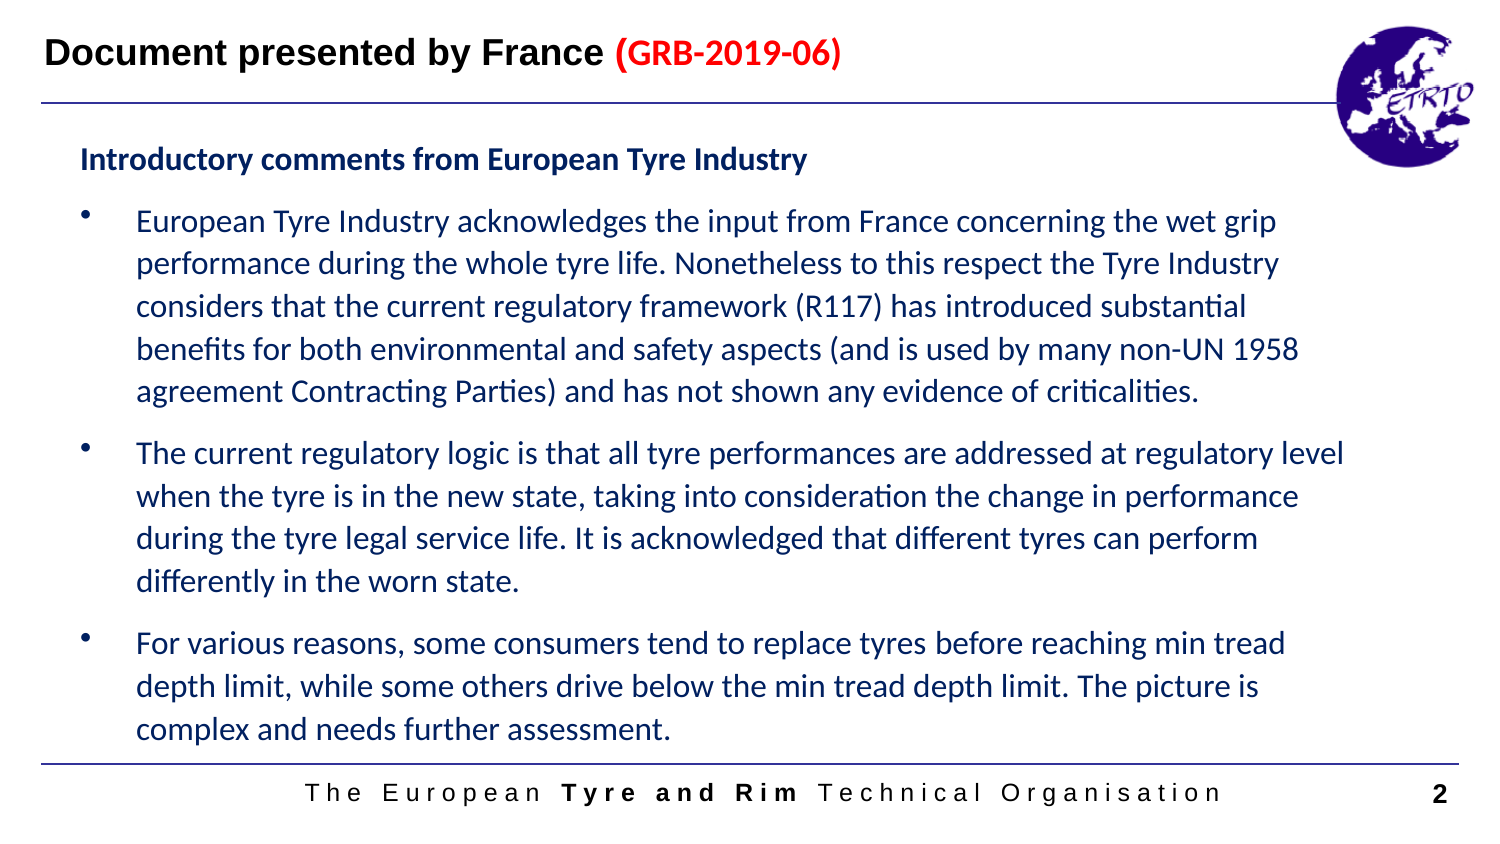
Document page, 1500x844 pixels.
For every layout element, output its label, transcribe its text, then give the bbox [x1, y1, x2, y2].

list Introductory comments from European Tyre Industry European Tyre Industry acknowledges the input from France concerning the wet grip performance during the whole tyre life. Nonetheless to this respect the Tyre Industry considers that the current regulatory framework (R117) has introduced substantial benefits for both environmental and safety aspects (and is used by many non-UN 1958 agreement Contracting Parties) and has not shown any evidence of criticalities. The current regulatory logic is that all tyre performances are addressed at regulatory level when the tyre is in the new state, taking into consideration the change in performance during the tyre legal service life. It is acknowledged that different tyres can perform differently in the worn state. For various reasons, some consumers tend to replace tyres before reaching min tread depth limit, while some others drive below the min tread depth limit. The picture is complex and needs further assessment. [64, 126, 1376, 769]
footer T h e E u r o p e a n T y r e a n d R i m T e c h n i c a l O r g a n i s a t i o n [274, 768, 1251, 826]
slide_number 2 [1287, 768, 1463, 826]
text_box Document presented by France (GRB-2019-06) [29, 20, 963, 77]
picture [1316, 8, 1497, 174]
